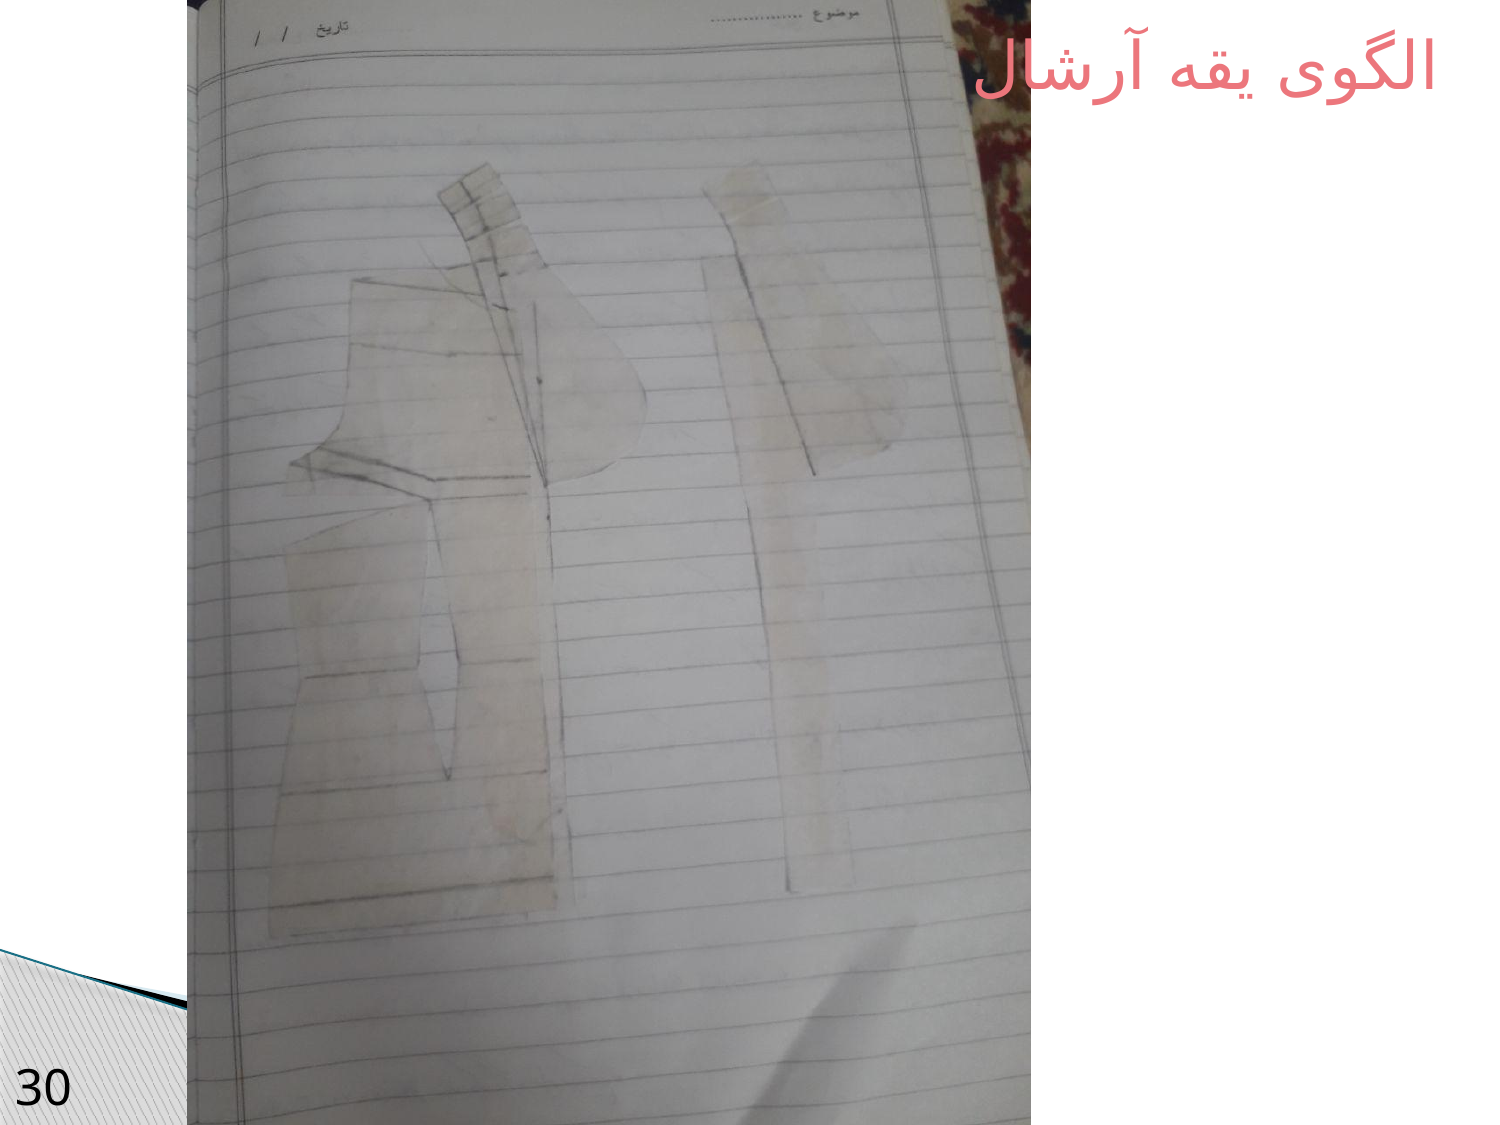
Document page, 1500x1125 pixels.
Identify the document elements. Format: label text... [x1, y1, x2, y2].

picture [187, 0, 1031, 1125]
text_box الگوی یقه آرشال [1037, 15, 1454, 111]
text_box 30 [0, 1048, 100, 1124]
